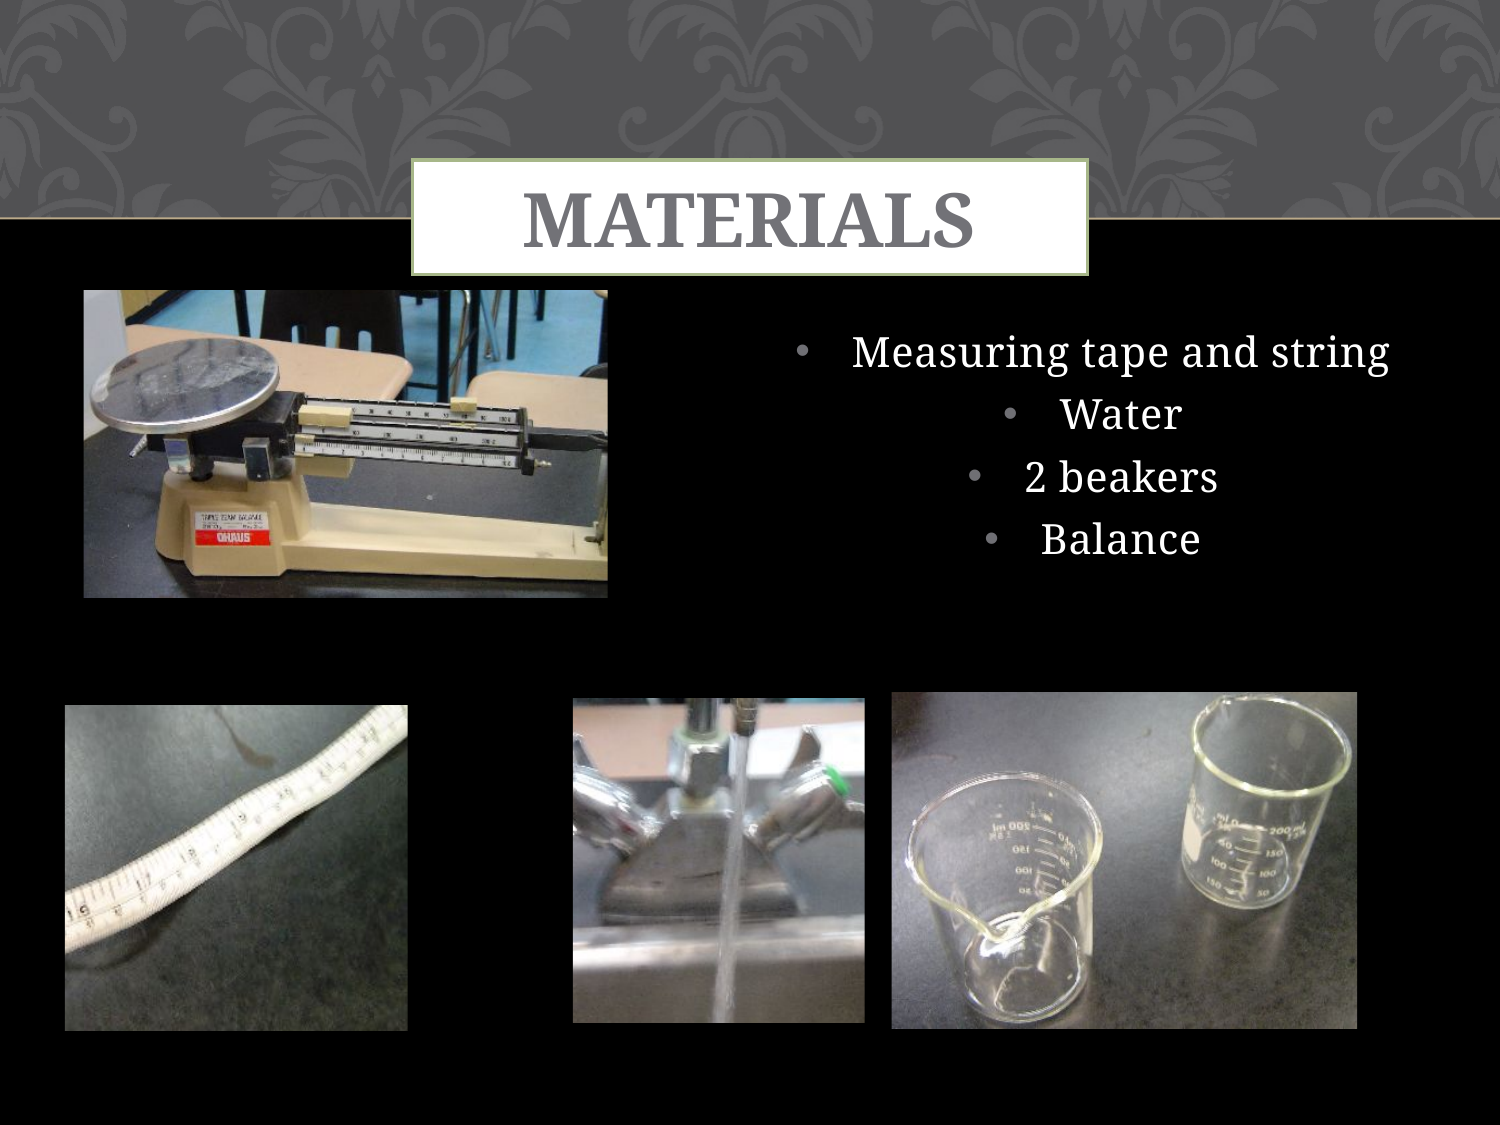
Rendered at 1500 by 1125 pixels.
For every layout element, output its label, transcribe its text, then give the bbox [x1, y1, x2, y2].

picture [64, 705, 408, 1031]
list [83, 290, 608, 599]
list Measuring tape and string Water 2 beakers Balance [761, 255, 1425, 998]
title Materials [411, 158, 1089, 276]
picture [891, 692, 1358, 1030]
picture [572, 698, 865, 1024]
